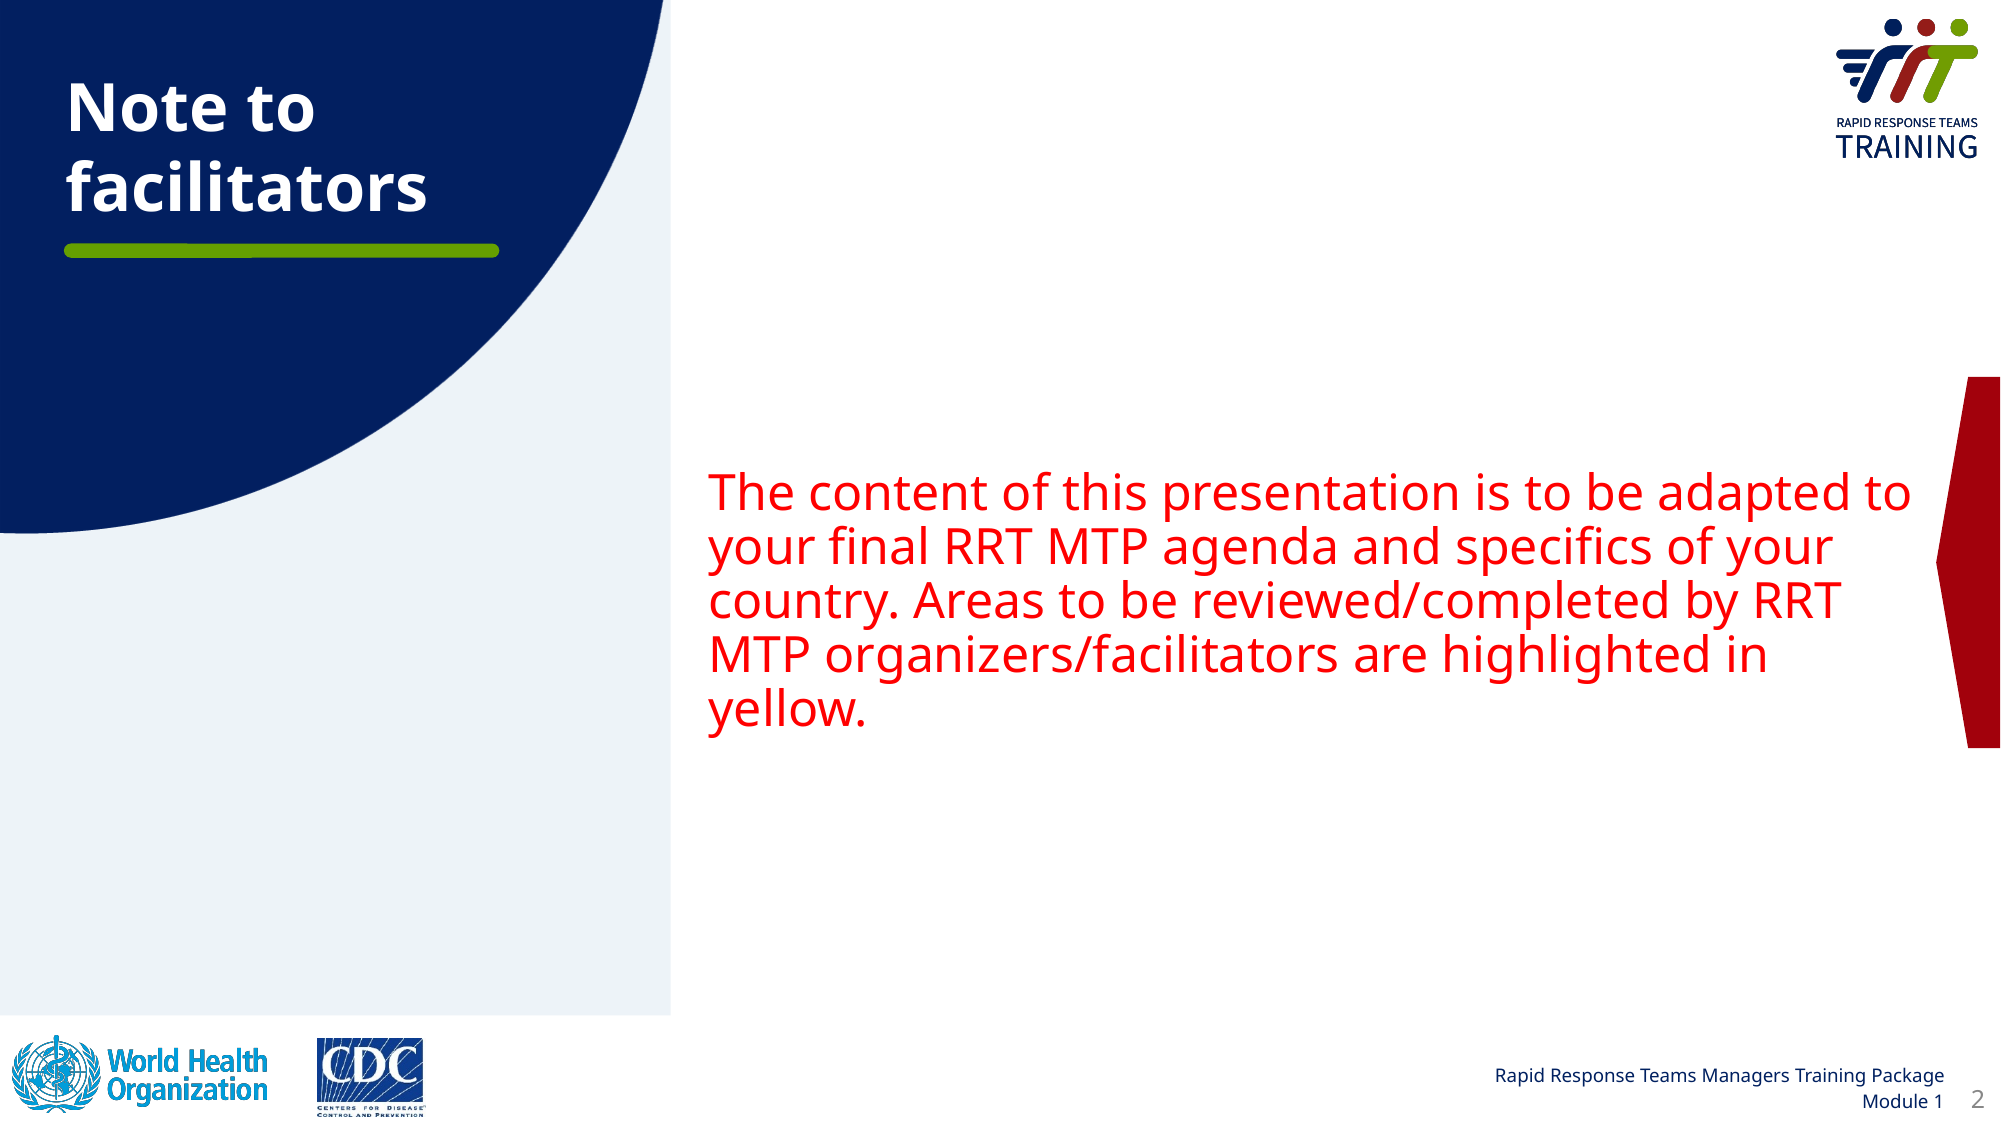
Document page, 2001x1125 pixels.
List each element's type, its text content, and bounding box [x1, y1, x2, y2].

picture [34, 1054, 43, 1078]
picture [50, 1108, 62, 1113]
picture [40, 1062, 47, 1070]
picture [30, 1083, 37, 1091]
picture [22, 1062, 26, 1077]
list The content of this presentation is to be adapted to your final RRT MTP agenda and specifics of your country. Areas to be reviewed/completed by RRT MTP organizers/facilitators are highlighted in yellow. [700, 332, 1937, 1049]
picture [36, 1088, 78, 1105]
picture [59, 1035, 267, 1113]
picture [12, 1083, 48, 1113]
picture [46, 1056, 54, 1062]
picture [71, 1053, 90, 1091]
text_box 2 [1557, 1076, 1993, 1121]
picture [1835, 19, 1978, 167]
text_box Note to facilitators [57, 56, 606, 232]
picture [24, 1054, 36, 1087]
picture [0, 0, 670, 538]
picture [317, 1038, 426, 1117]
picture [12, 1035, 54, 1068]
